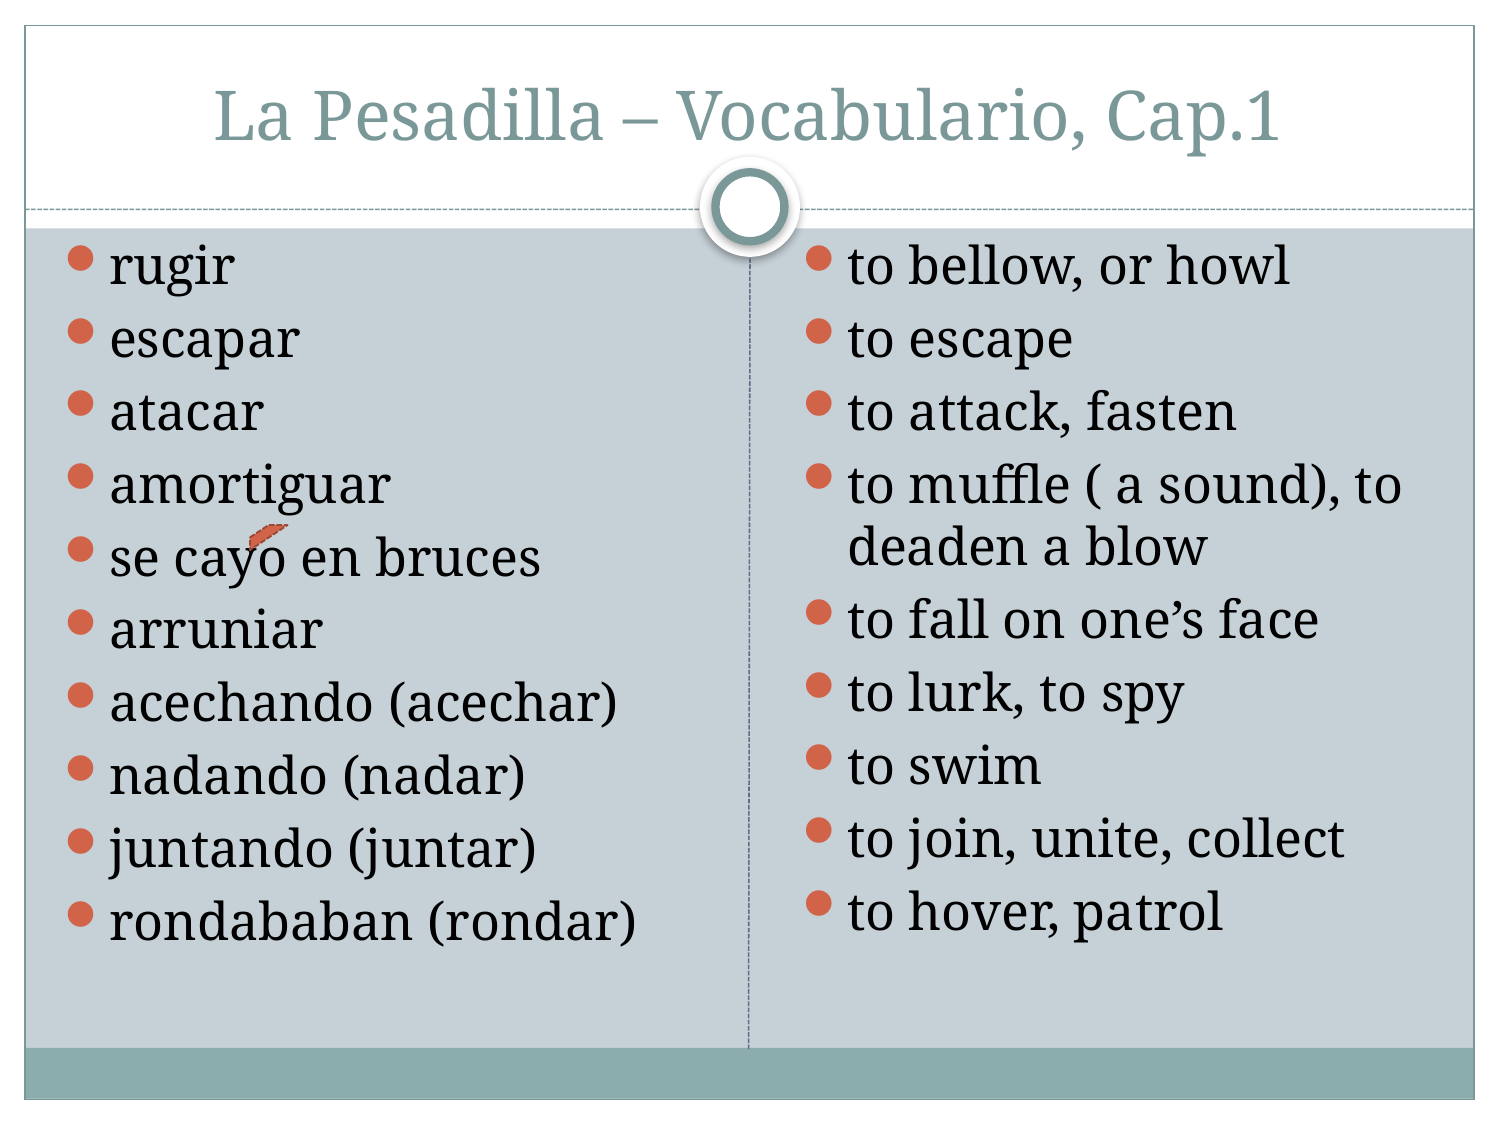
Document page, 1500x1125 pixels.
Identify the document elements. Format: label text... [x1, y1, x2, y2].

list to bellow, or howl to escape to attack, fasten to muffle ( a sound), to deaden a blow to fall on one’s face to lurk, to spy to swim to join, unite, collect to hover, patrol [787, 224, 1450, 993]
title La Pesadilla – Vocabulario, Cap.1 [49, 37, 1450, 162]
list rugir escapar atacar amortiguar se cayo en bruces arruniar acechando (acechar) nadando (nadar) juntando (juntar) rondababan (rondar) [49, 224, 712, 993]
text_box [249, 524, 289, 551]
